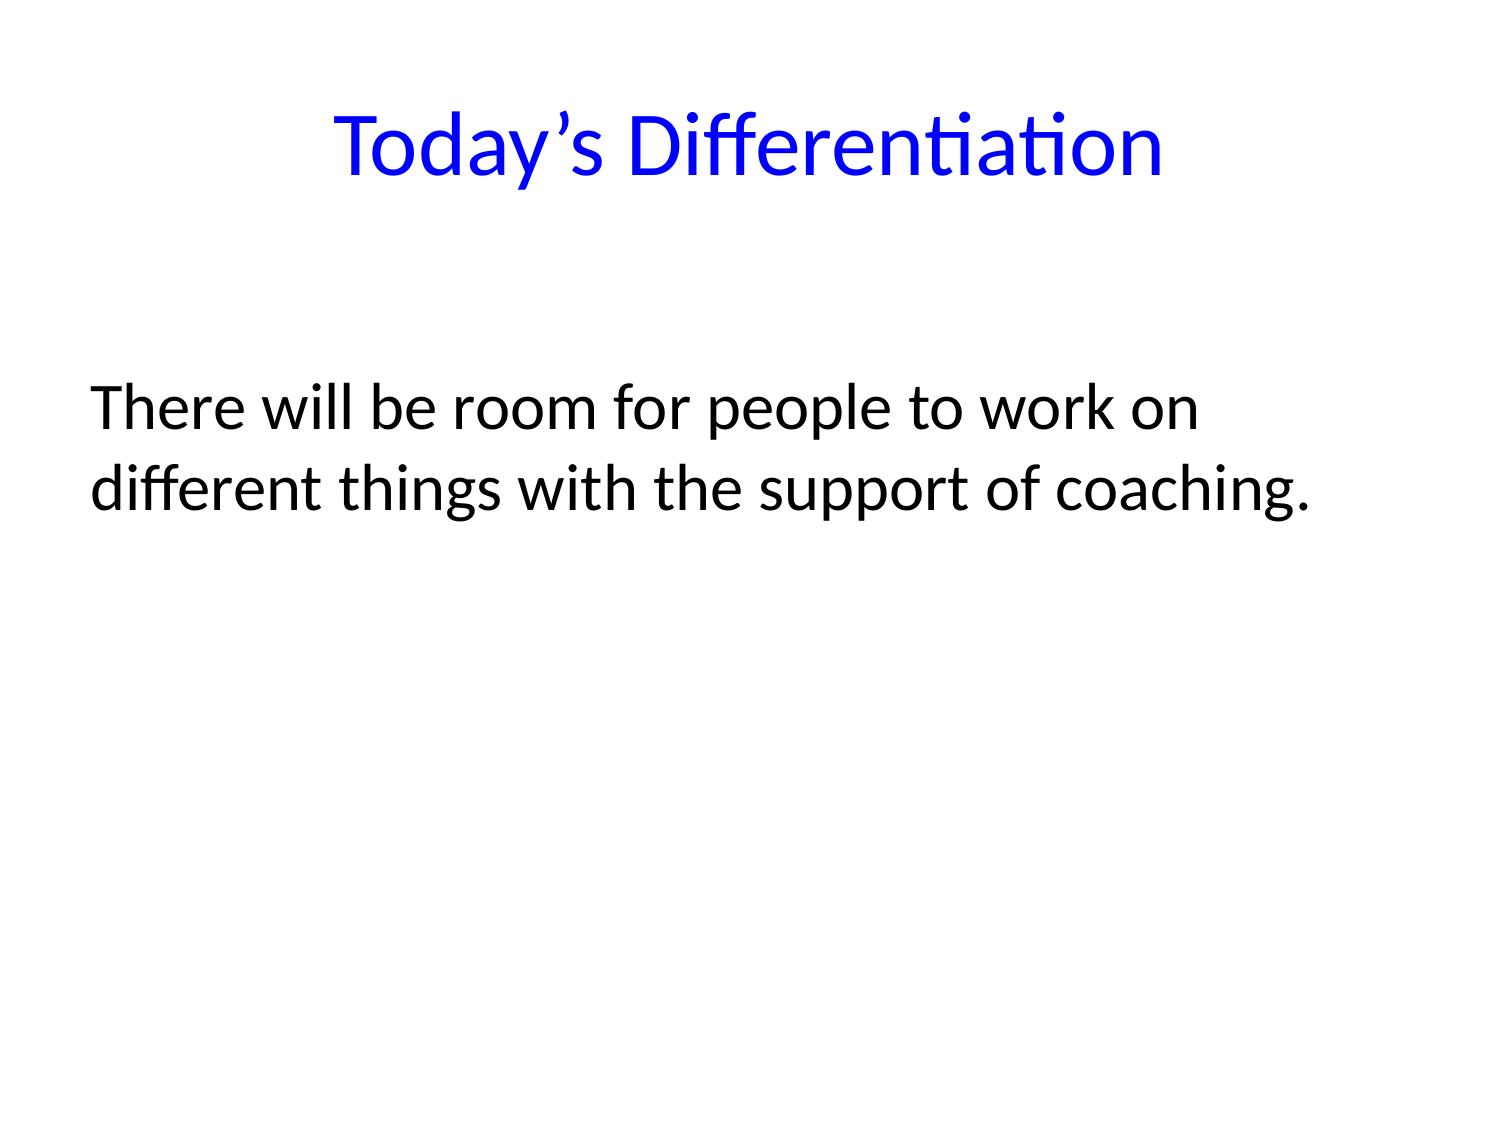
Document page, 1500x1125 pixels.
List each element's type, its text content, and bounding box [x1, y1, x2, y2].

title Today’s Differentiation [75, 45, 1425, 233]
list There will be room for people to work on different things with the support of coaching. [75, 262, 1425, 1005]
